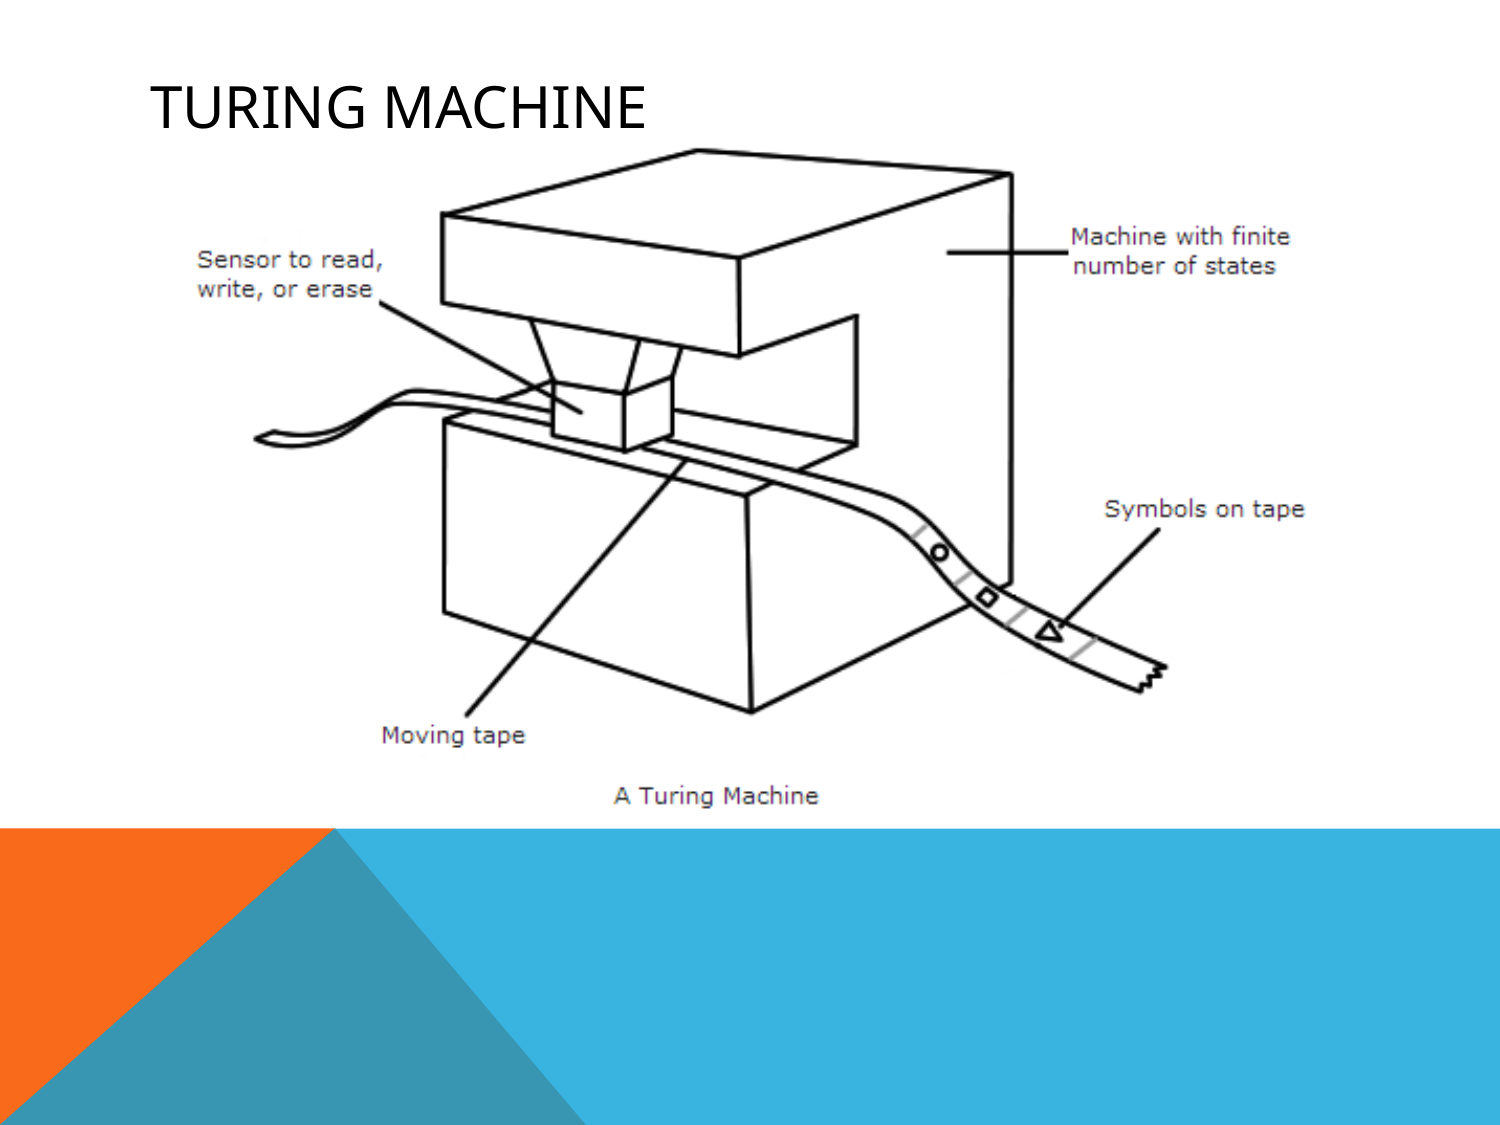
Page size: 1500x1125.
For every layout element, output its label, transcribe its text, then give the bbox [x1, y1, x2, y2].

title Turing Machine [135, 60, 1369, 128]
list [102, 130, 1397, 813]
